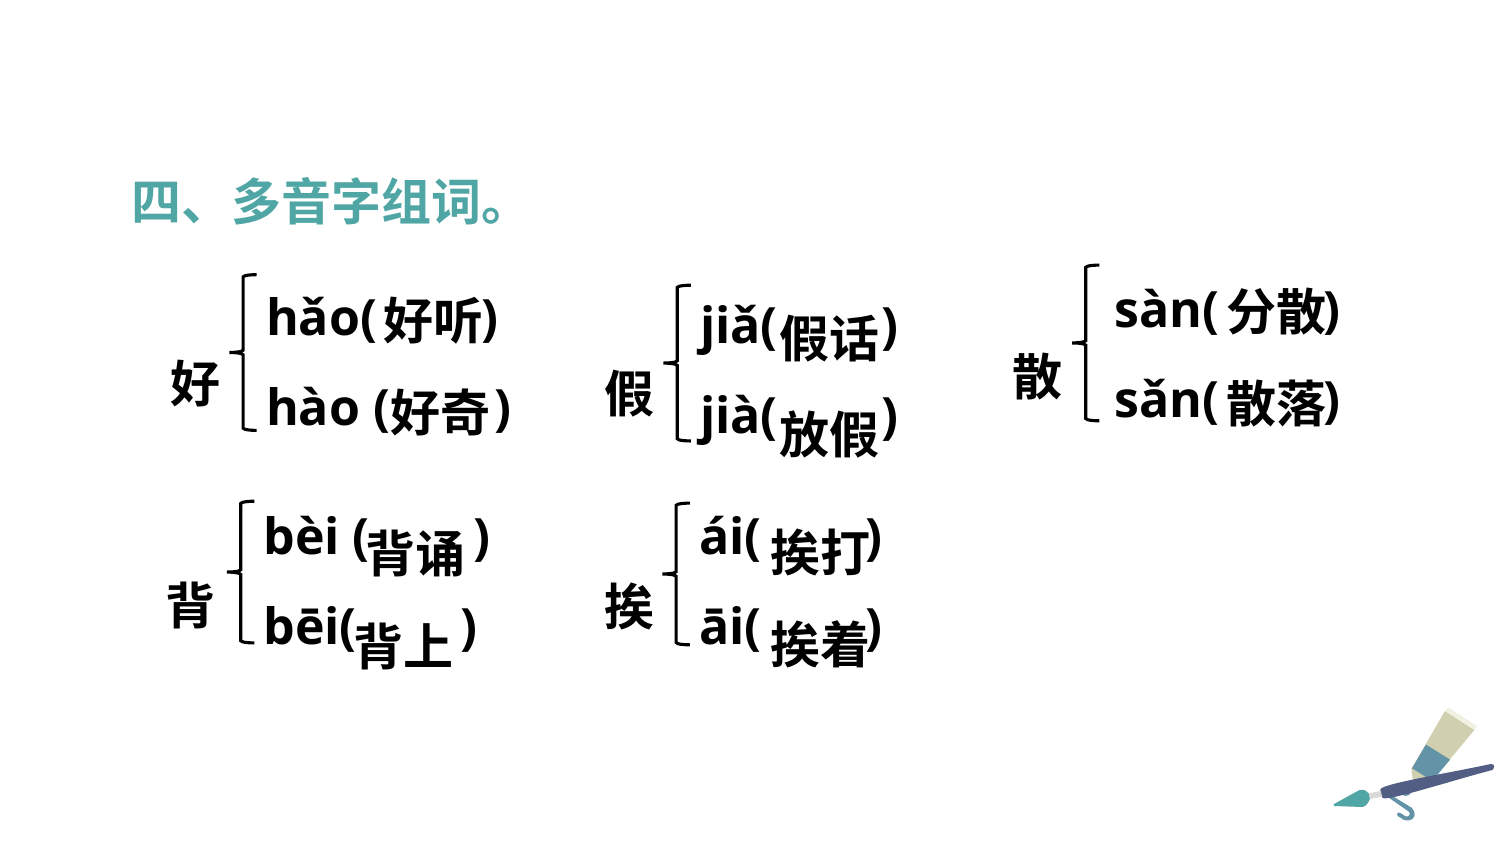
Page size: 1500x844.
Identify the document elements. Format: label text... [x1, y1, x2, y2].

text_box 好 [155, 315, 242, 420]
text_box 分散 [1211, 242, 1342, 334]
text_box [229, 273, 251, 432]
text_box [1358, 708, 1481, 844]
text_box 散 [997, 307, 1084, 413]
text_box 放假 [764, 375, 895, 467]
text_box 背诵 [350, 485, 481, 591]
text_box hǎo( ) hào ( ) [251, 247, 679, 443]
text_box 散落 [1211, 334, 1342, 440]
text_box 挨着 [755, 590, 886, 681]
text_box 挨打 [755, 484, 886, 590]
text_box 好奇 [375, 344, 506, 449]
text_box 好听 [369, 252, 499, 358]
text_box 背 [150, 537, 239, 642]
text_box 背上 [338, 577, 469, 683]
text_box [226, 500, 248, 644]
text_box ái( ) āi( ) [671, 467, 1100, 663]
text_box [1072, 266, 1086, 420]
text_box 假 [589, 325, 676, 431]
text_box 假话 [764, 269, 895, 375]
text_box bèi ( ) bēi( ) [248, 467, 671, 663]
text_box [663, 284, 685, 442]
text_box sàn( ) sǎn( ) [1086, 240, 1500, 436]
text_box 四、多音字组词。 [117, 133, 1311, 239]
text_box jiǎ( ) jià( ) [685, 256, 995, 451]
text_box 挨 [589, 538, 671, 644]
